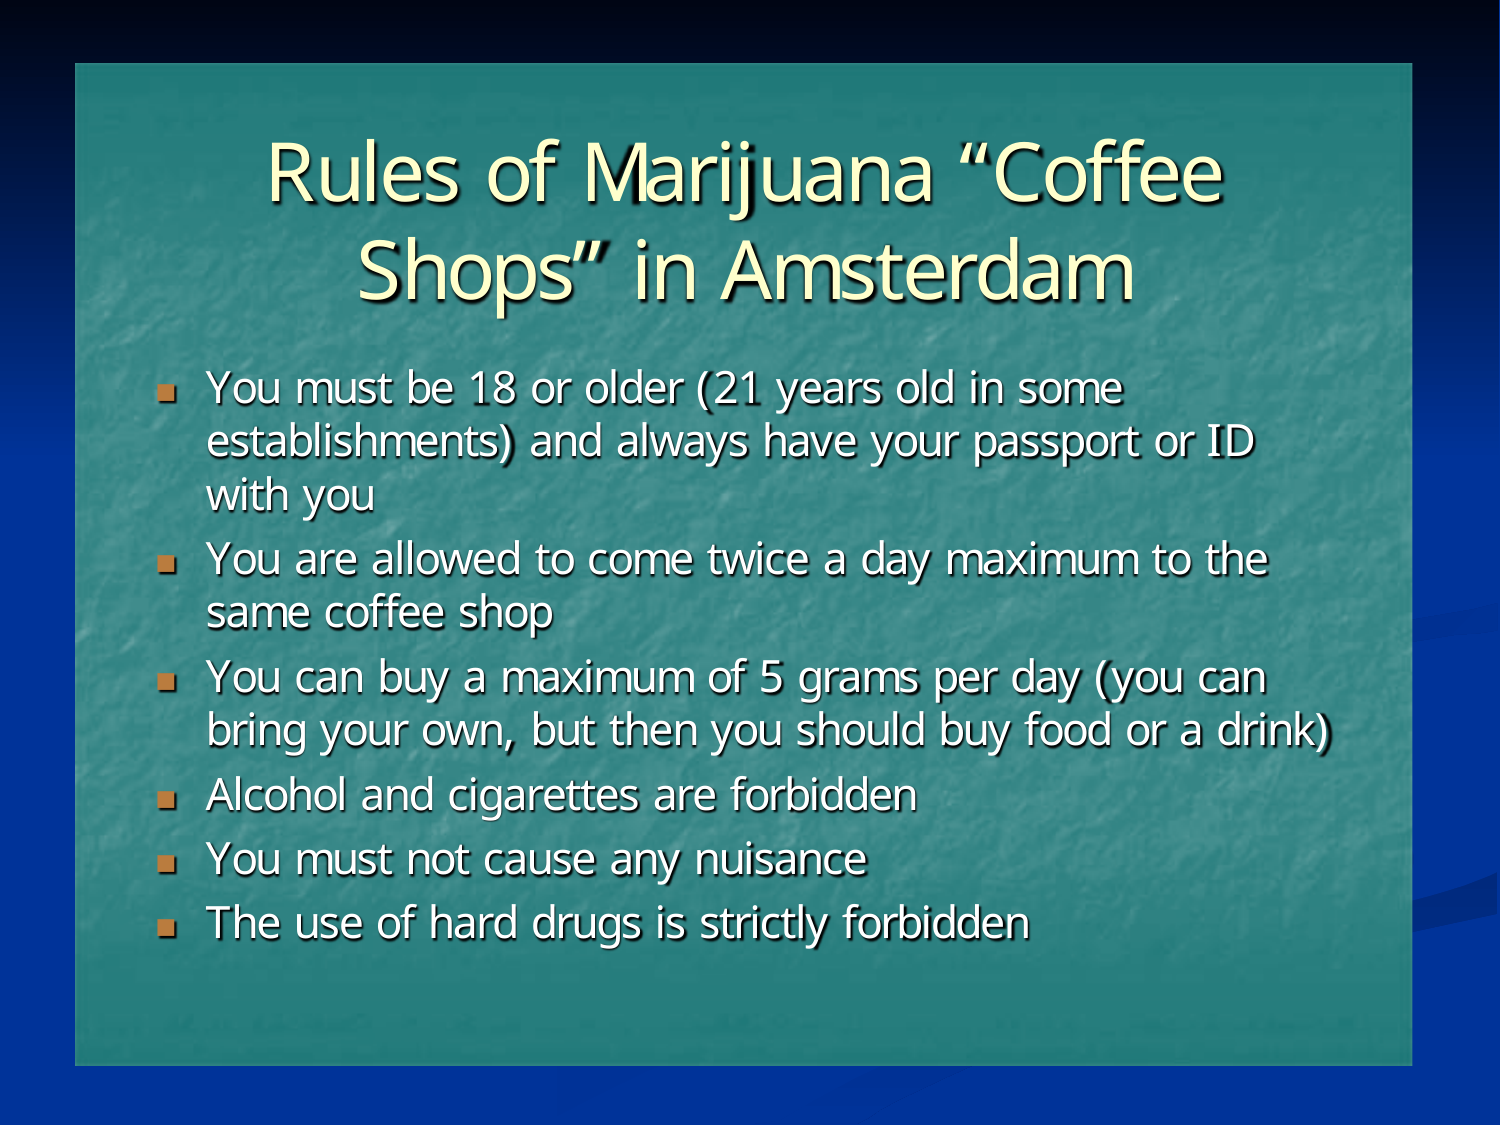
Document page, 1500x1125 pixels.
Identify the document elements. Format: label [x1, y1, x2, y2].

text_box [74, 62, 1413, 1066]
